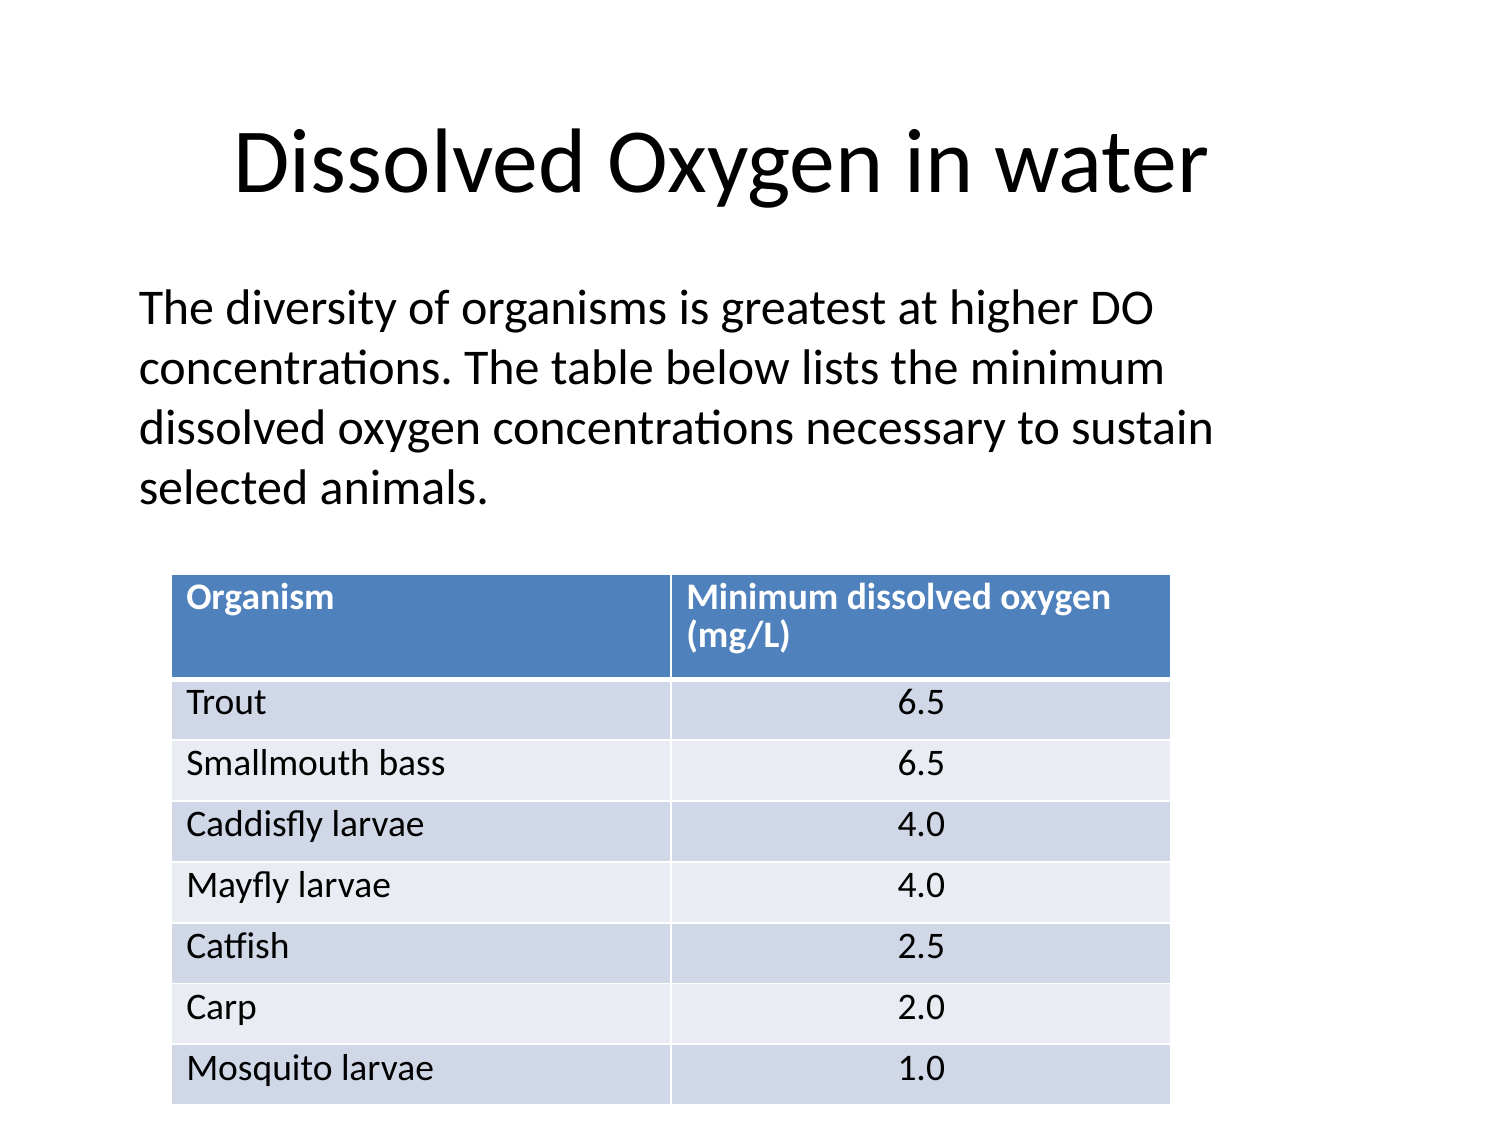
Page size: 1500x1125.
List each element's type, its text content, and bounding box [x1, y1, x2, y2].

table_header Organism [172, 575, 670, 677]
table_cell 4.0 [672, 802, 1170, 861]
table_cell 6.5 [672, 682, 1170, 739]
table_cell Caddisfly larvae [172, 802, 670, 861]
table_cell Trout [172, 682, 670, 739]
table_cell Mayfly larvae [172, 863, 670, 922]
text_box The diversity of organisms is greatest at higher DO concentrations. The table below lists the minimum dissolved oxygen concentrations necessary to sustain selected animals. [123, 282, 1317, 522]
table_cell Mosquito larvae [172, 1045, 670, 1104]
table_cell 1.0 [672, 1045, 1170, 1104]
table_cell Smallmouth bass [172, 741, 670, 800]
table_cell 2.0 [672, 984, 1170, 1043]
text_box Dissolved Oxygen in water [46, 93, 1397, 282]
table_cell Catfish [172, 924, 670, 983]
table_cell 2.5 [672, 924, 1170, 983]
table_header Minimum dissolved oxygen (mg/L) [672, 575, 1170, 677]
table_cell Carp [172, 984, 670, 1043]
table_cell 6.5 [672, 741, 1170, 800]
table_cell 4.0 [672, 863, 1170, 922]
